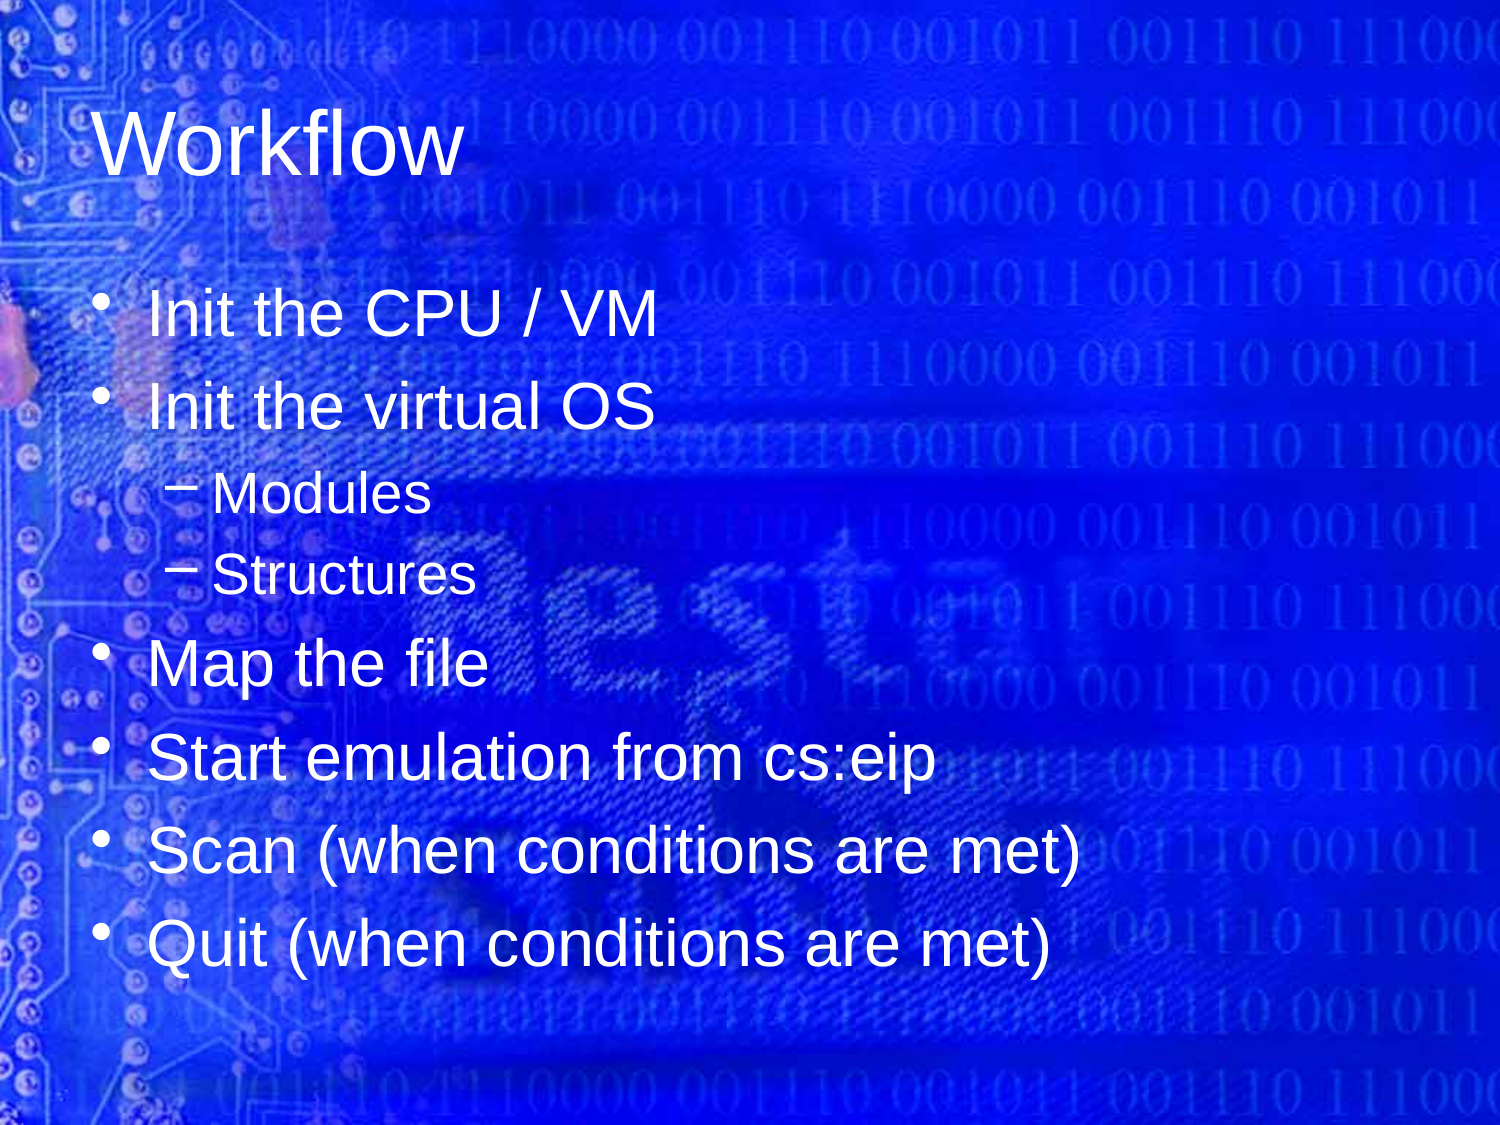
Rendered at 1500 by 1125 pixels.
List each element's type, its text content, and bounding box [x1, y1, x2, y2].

picture [0, 0, 1500, 1125]
title Workflow [74, 44, 1426, 233]
list Init the CPU / VM Init the virtual OS Modules Structures Map the file Start emulation from cs:eip Scan (when conditions are met) Quit (when conditions are met) [74, 262, 1426, 1006]
